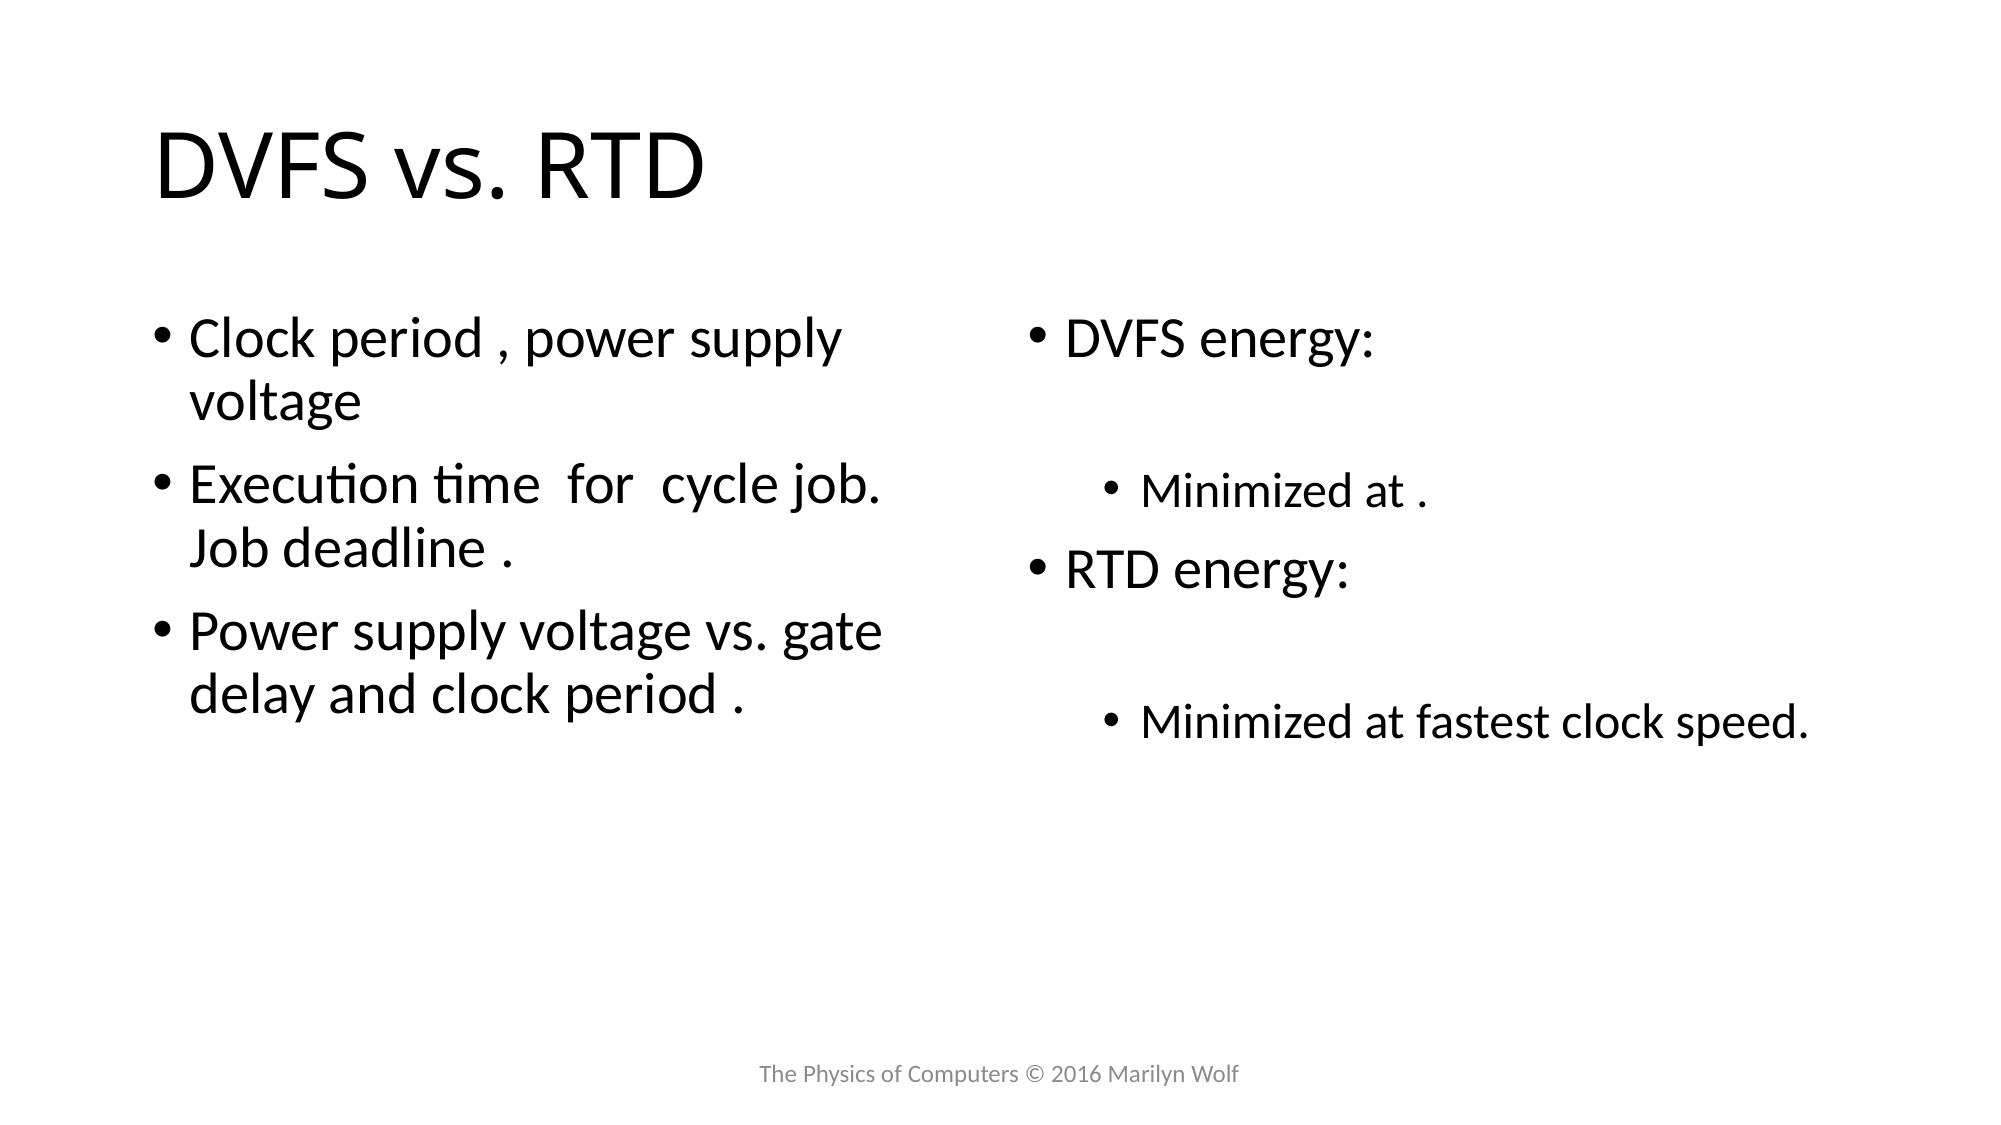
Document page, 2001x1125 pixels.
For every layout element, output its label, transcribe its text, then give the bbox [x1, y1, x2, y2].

footer The Physics of Computers © 2016 Marilyn Wolf [662, 1042, 1338, 1103]
title DVFS vs. RTD [137, 59, 1863, 278]
